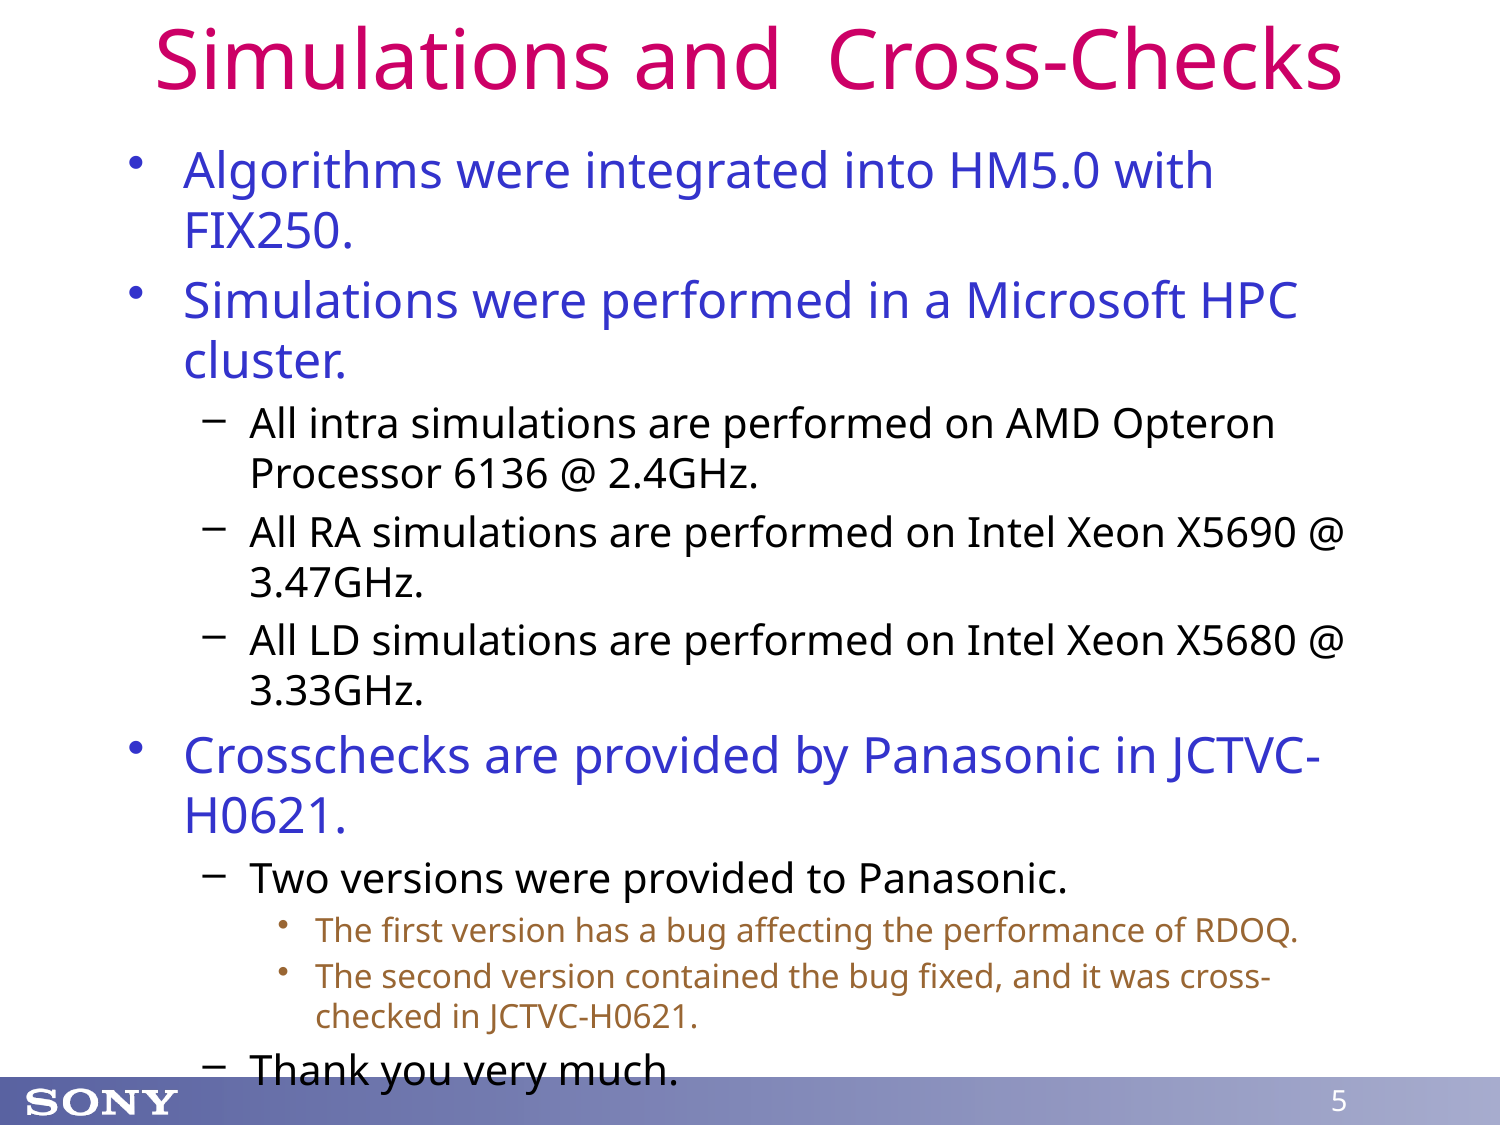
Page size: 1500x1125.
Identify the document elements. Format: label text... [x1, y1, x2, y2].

title Simulations and Cross-Checks [112, 0, 1388, 115]
picture [26, 1088, 178, 1116]
slide_number 5 [1049, 1074, 1363, 1125]
list Algorithms were integrated into HM5.0 with FIX250. Simulations were performed in a Microsoft HPC cluster. All intra simulations are performed on AMD Opteron Processor 6136 @ 2.4GHz. All RA simulations are performed on Intel Xeon X5690 @ 3.47GHz. All LD simulations are performed on Intel Xeon X5680 @ 3.33GHz. Crosschecks are provided by Panasonic in JCTVC-H0621. Two versions were provided to Panasonic. The first version has a bug affecting the performance of RDOQ. The second version contained the bug fixed, and it was cross-checked in JCTVC-H0621. Thank you very much. [112, 131, 1388, 1069]
